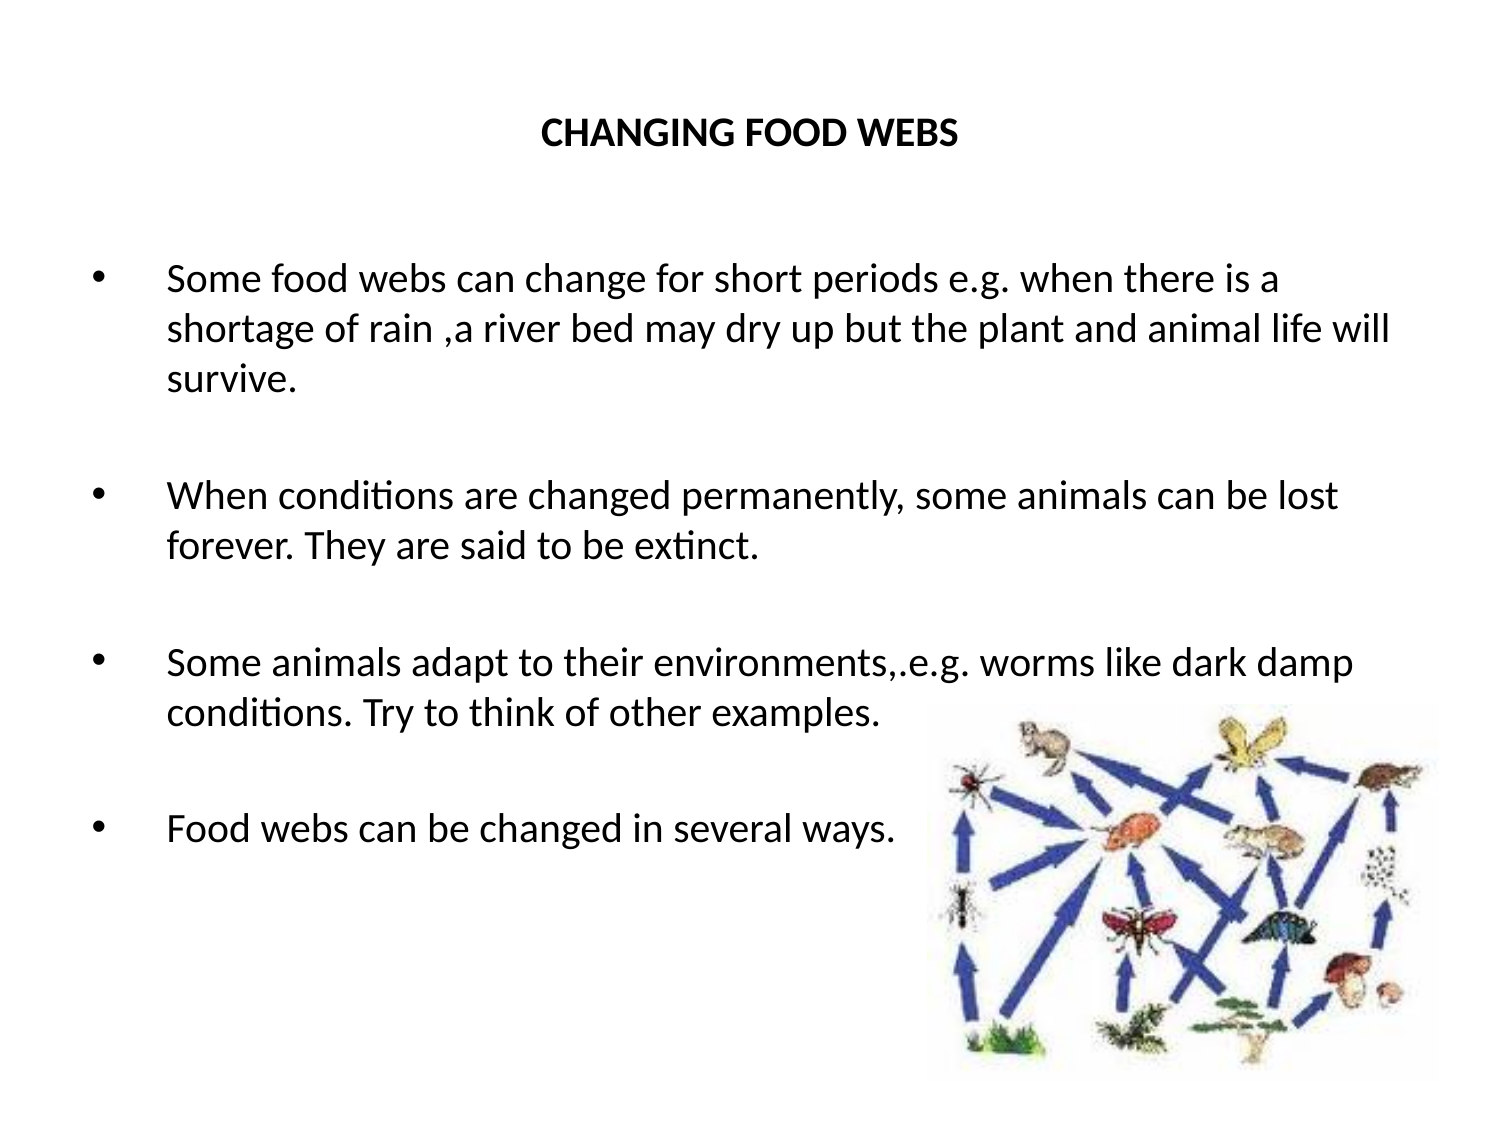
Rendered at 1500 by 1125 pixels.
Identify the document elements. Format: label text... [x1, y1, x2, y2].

picture [926, 703, 1440, 1082]
list Some food webs can change for short periods e.g. when there is a shortage of rain ,a river bed may dry up but the plant and animal life will survive. When conditions are changed permanently, some animals can be lost forever. They are said to be extinct. Some animals adapt to their environments,.e.g. worms like dark damp conditions. Try to think of other examples. Food webs can be changed in several ways. [76, 243, 1427, 986]
title CHANGING FOOD WEBS [75, 45, 1425, 233]
